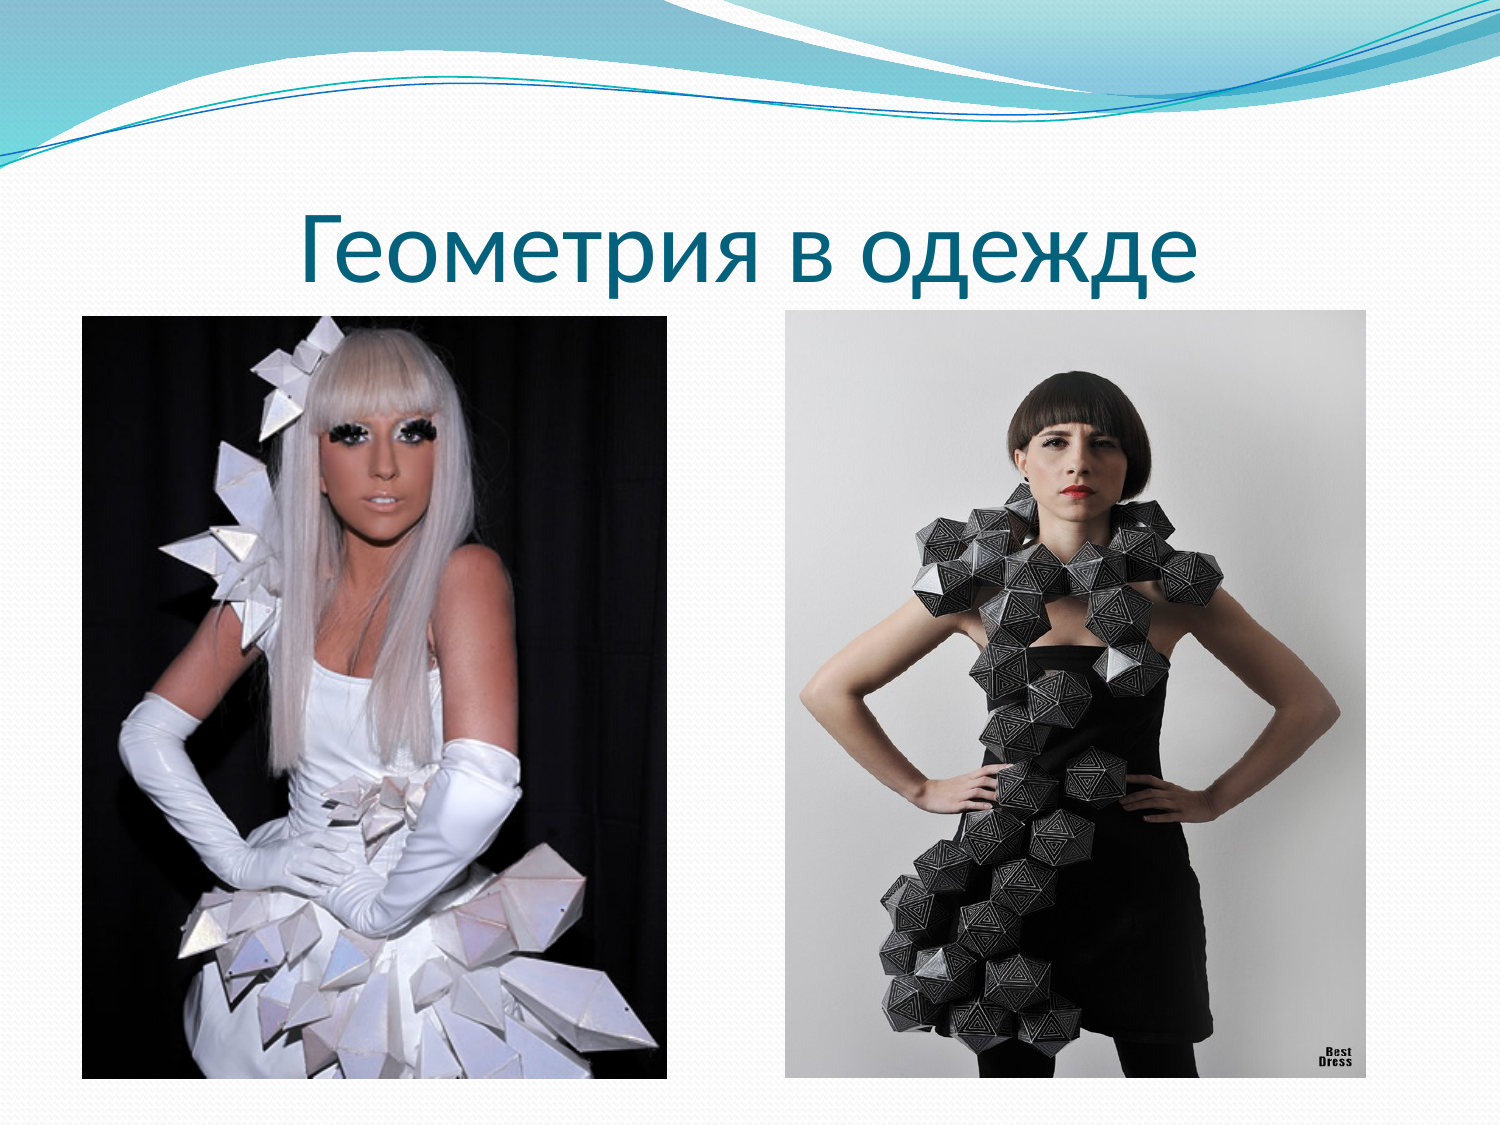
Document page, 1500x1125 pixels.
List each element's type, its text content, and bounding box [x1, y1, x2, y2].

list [81, 316, 667, 1079]
picture [784, 310, 1367, 1079]
title Геометрия в одежде [75, 115, 1425, 303]
